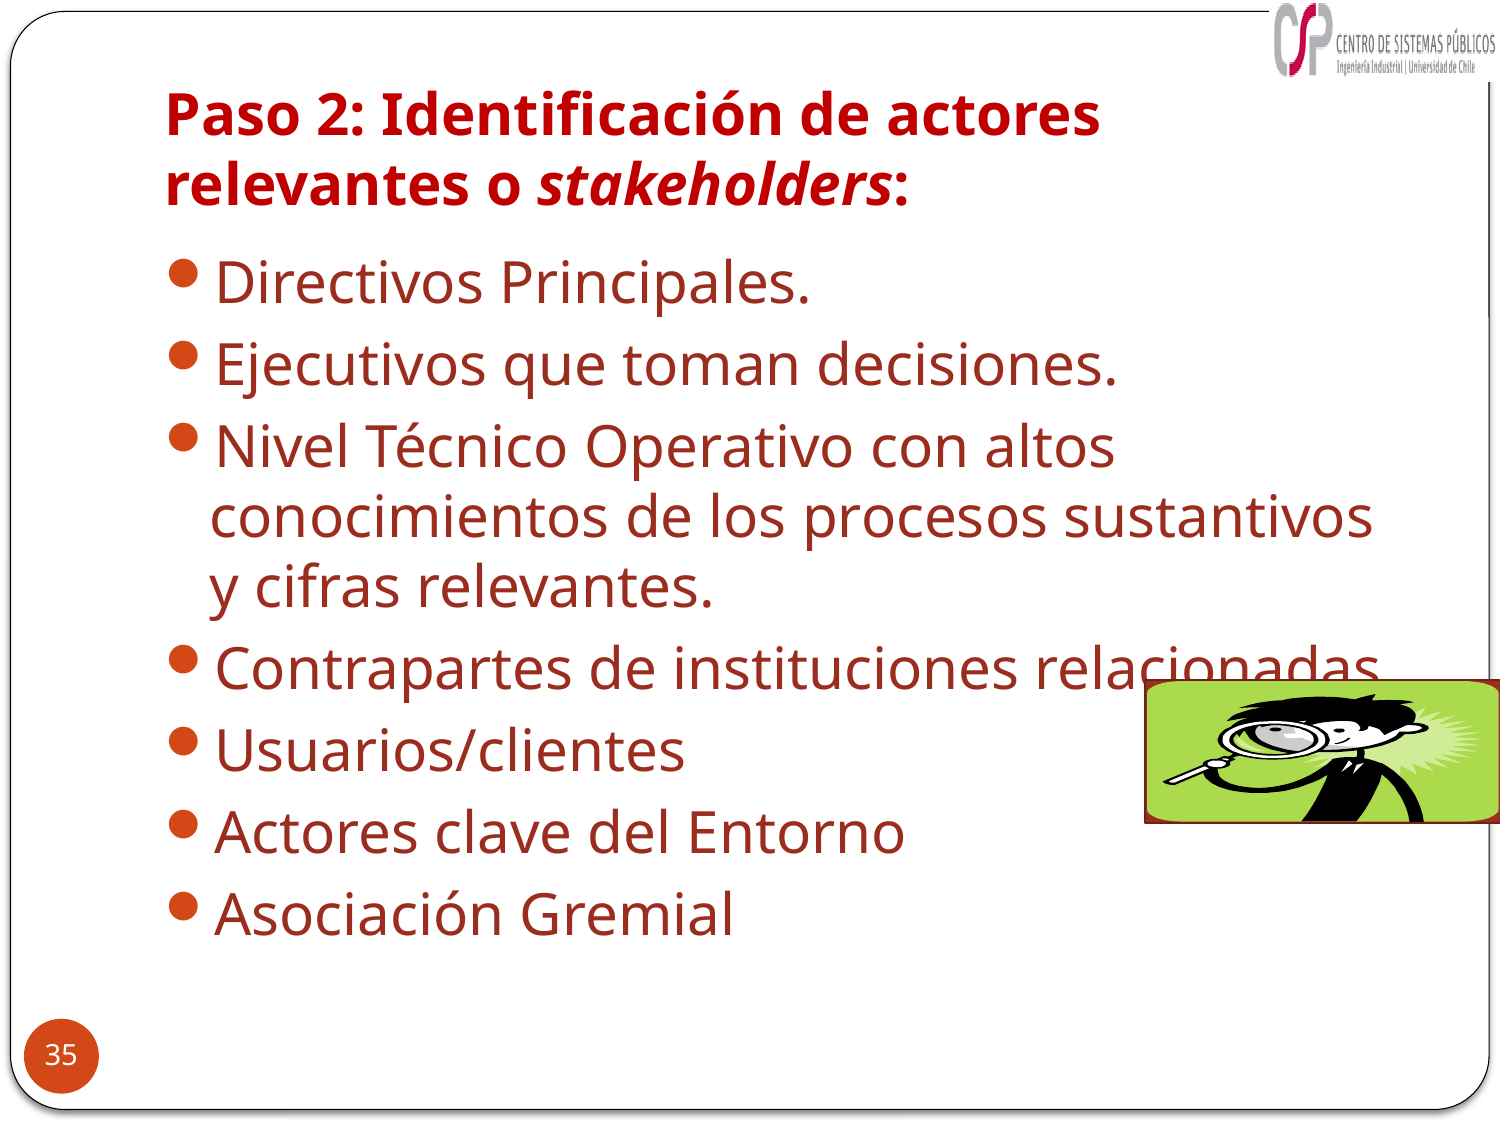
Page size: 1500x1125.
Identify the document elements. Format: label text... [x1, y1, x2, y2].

title Paso 2: Identificación de actores relevantes o stakeholders: [150, 45, 1425, 233]
slide_number 35 [23, 1018, 99, 1094]
list Directivos Principales. Ejecutivos que toman decisiones. Nivel Técnico Operativo con altos conocimientos de los procesos sustantivos y cifras relevantes. Contrapartes de instituciones relacionadas. Usuarios/clientes Actores clave del Entorno Asociación Gremial [150, 237, 1425, 988]
picture [1145, 680, 1500, 823]
picture [1269, 0, 1500, 82]
